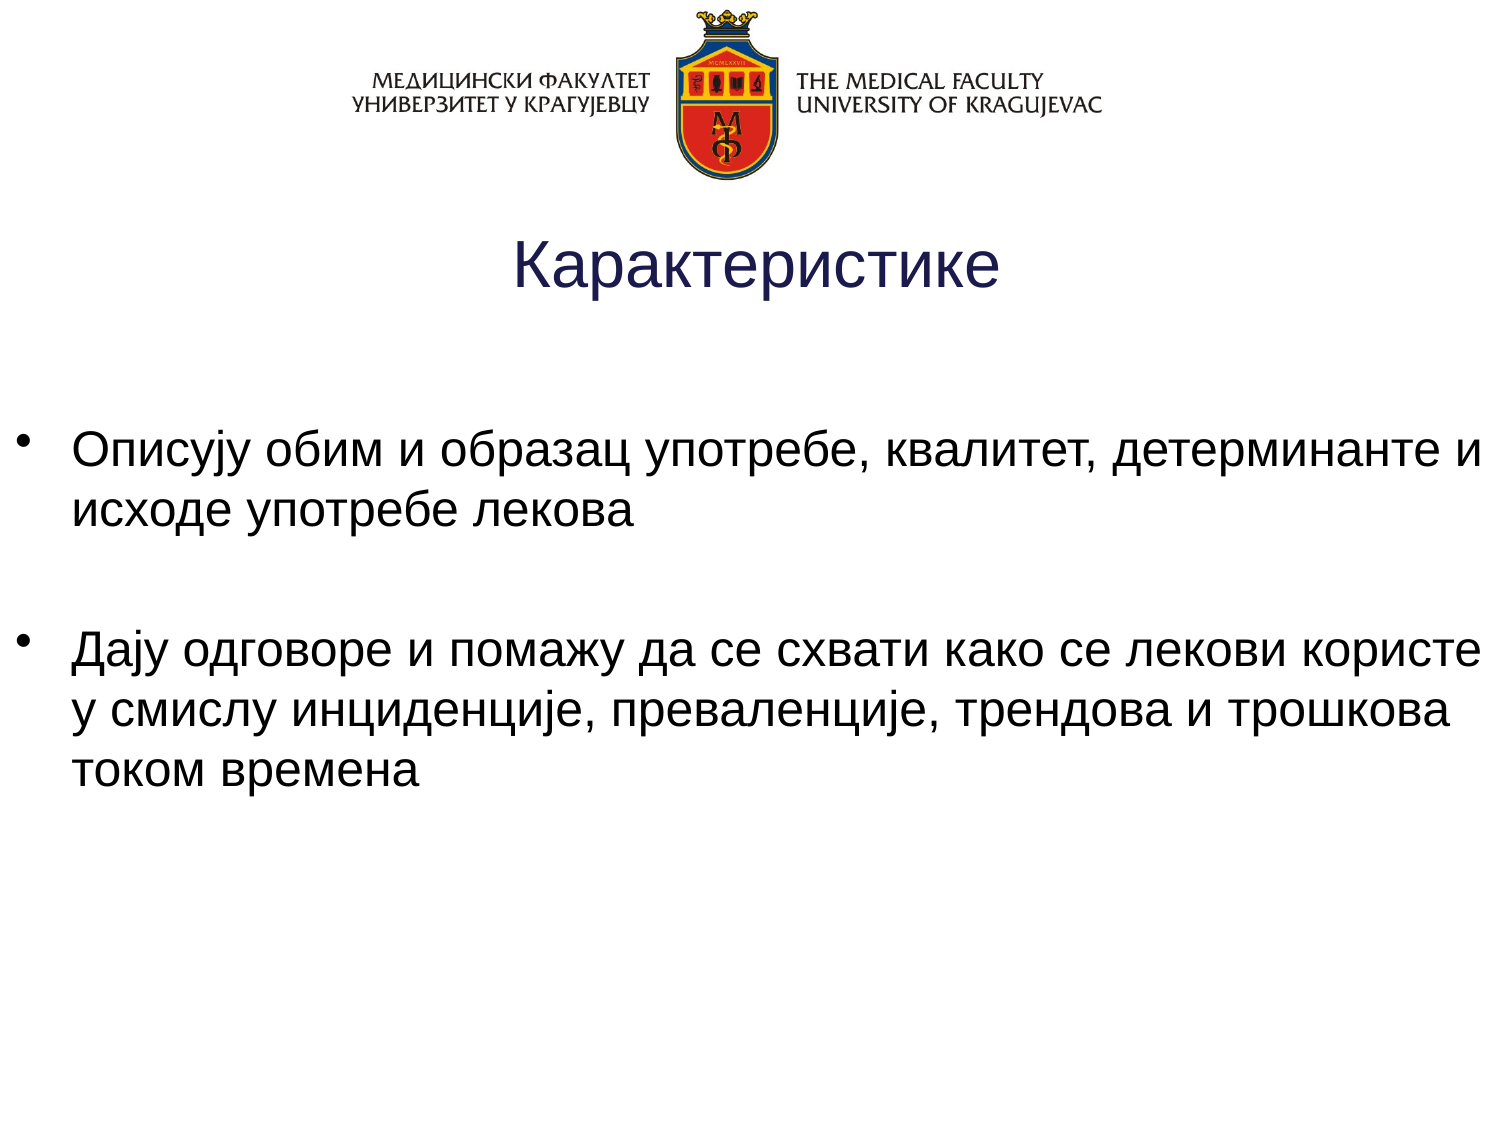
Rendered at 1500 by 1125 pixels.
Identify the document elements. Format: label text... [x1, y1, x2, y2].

picture [328, 0, 1125, 136]
list Описују обим и образац употребе, квалитет, детерминанте и исходe употребе лекова Дају одговоре и помажу да се схвати како се лекови користе у смислу инциденције, преваленције, трендова и трошкова током времена [0, 408, 1500, 1048]
title Карактеристике [74, 136, 1459, 385]
